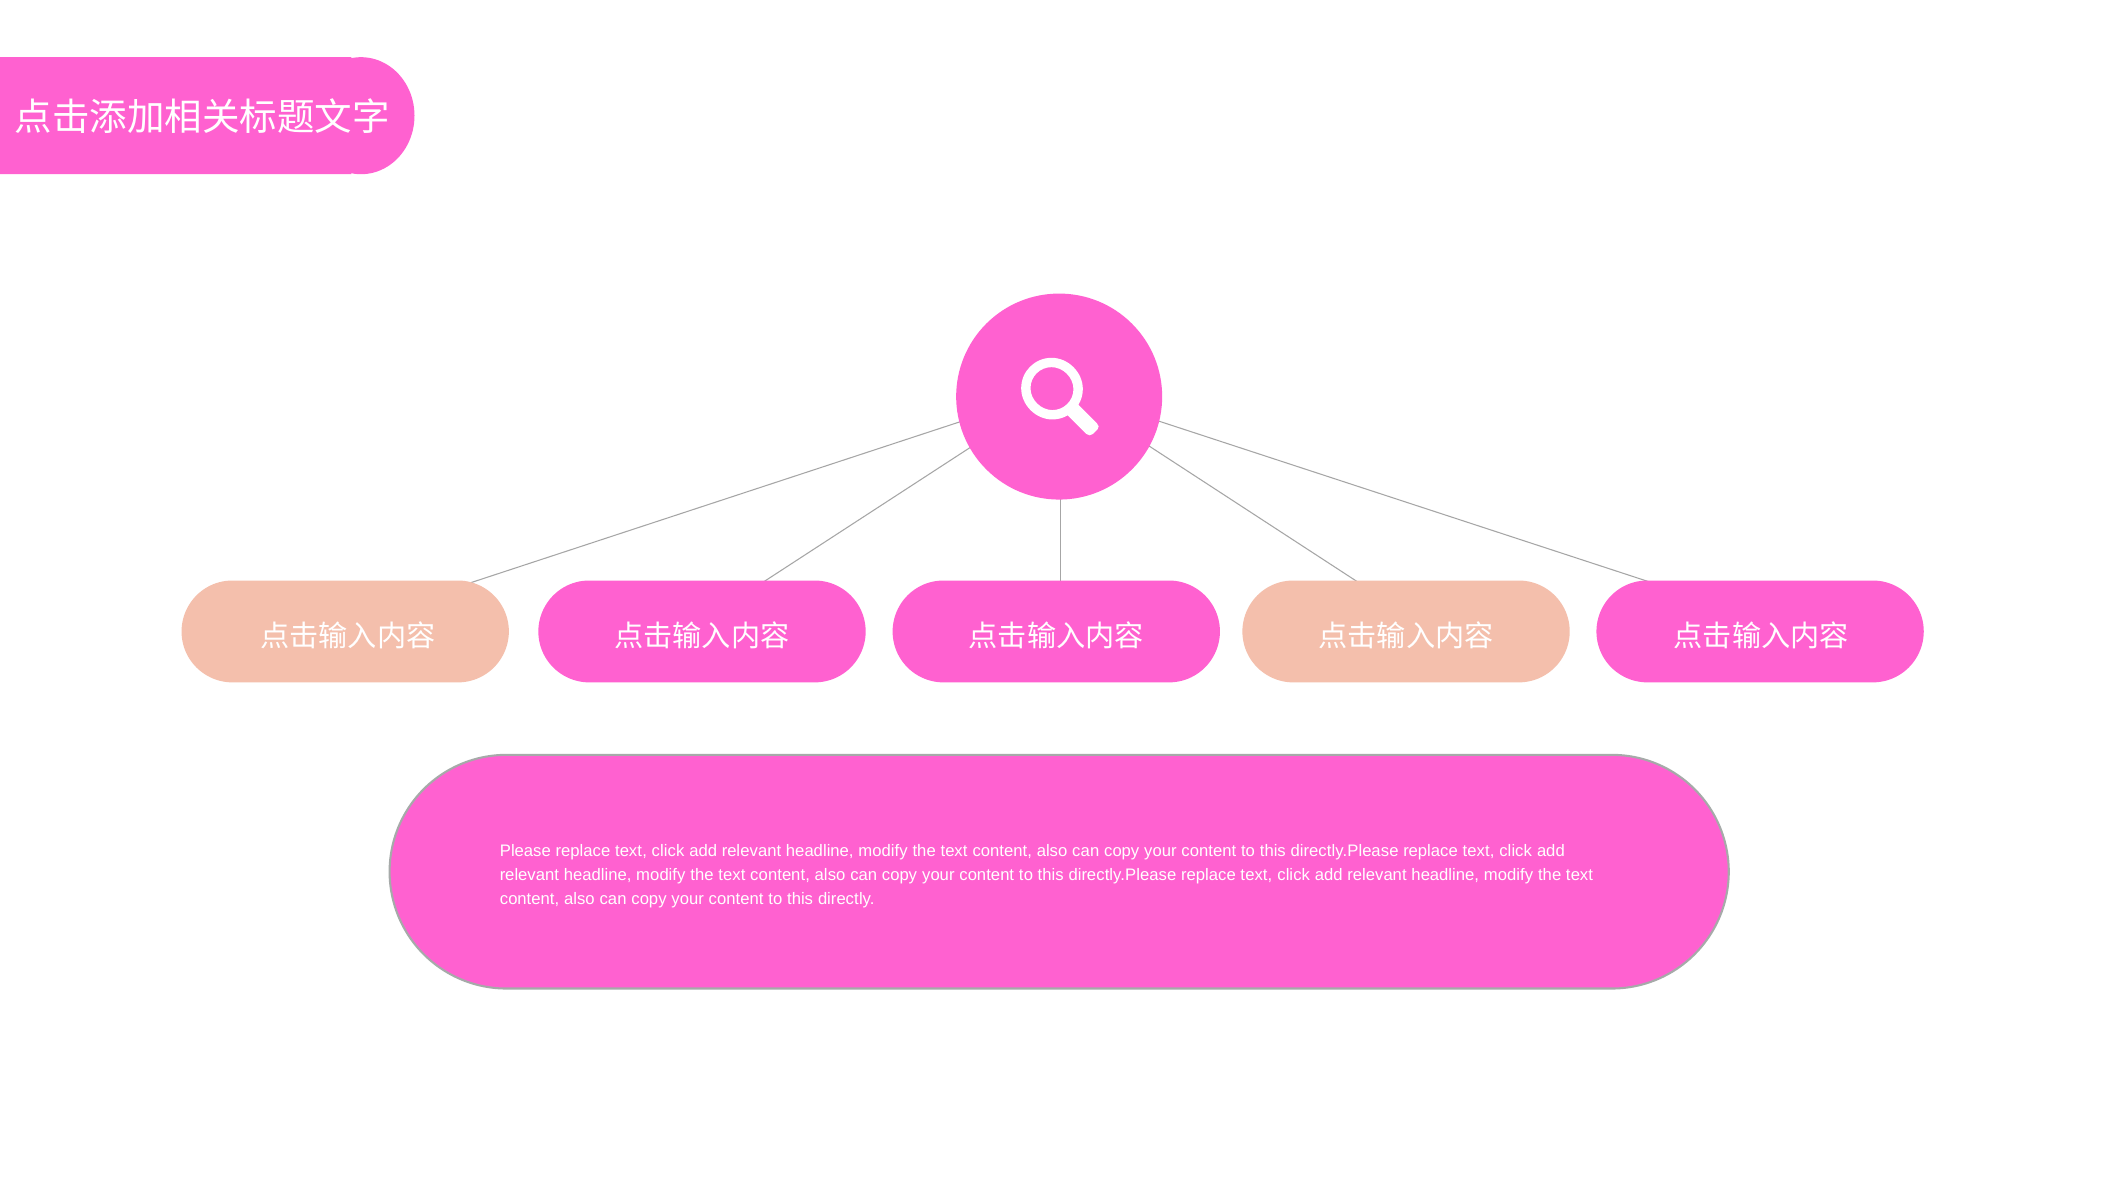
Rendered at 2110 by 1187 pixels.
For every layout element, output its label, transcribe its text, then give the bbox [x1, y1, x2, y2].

text_box 点击输入内容 [185, 596, 511, 667]
text_box [1256, 667, 1556, 683]
text_box [907, 667, 1206, 683]
text_box [195, 580, 495, 596]
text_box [956, 293, 1163, 500]
text_box [389, 754, 1729, 989]
text_box [552, 580, 852, 596]
text_box Please replace text, click add relevant headline, modify the text content, also can copy your content to this directly.Please replace text, click add relevant headline, modify the text content, also can copy your content to this directly.Please replace text, click add relevant headline, modify the text content, also can copy your content to this directly. [499, 806, 1607, 938]
text_box [1611, 580, 1909, 595]
text_box [552, 667, 852, 683]
text_box 点击输入内容 [1598, 595, 1924, 667]
text_box [181, 613, 185, 650]
text_box 点击输入内容 [1243, 596, 1569, 667]
text_box [1610, 667, 1910, 683]
text_box [195, 667, 495, 683]
text_box [906, 580, 1206, 596]
text_box 点击输入内容 [539, 596, 865, 667]
text_box [1256, 580, 1556, 596]
text_box 点击添加相关标题文字 [0, 85, 415, 146]
text_box 点击输入内容 [893, 596, 1219, 667]
